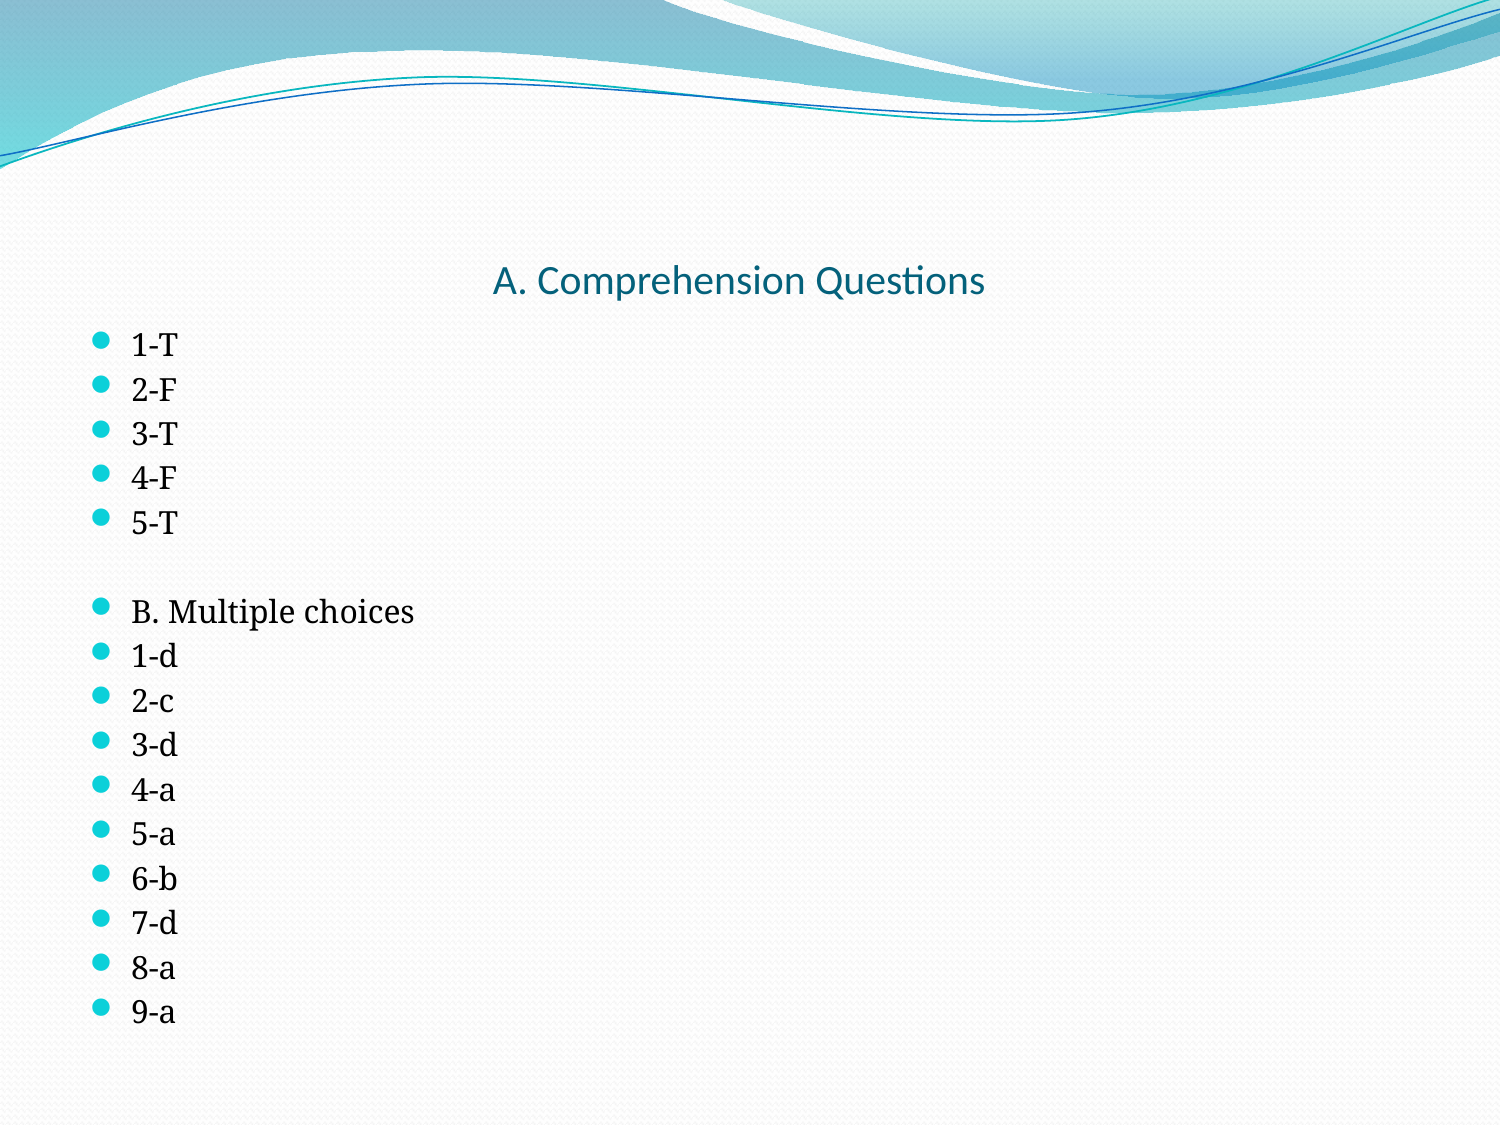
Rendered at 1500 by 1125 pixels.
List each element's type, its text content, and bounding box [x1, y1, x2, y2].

list 1-T 2-F 3-T 4-F 5-T B. Multiple choices 1-d 2-c 3-d 4-a 5-a 6-b 7-d 8-a 9-a [75, 317, 1425, 1038]
title A. Comprehension Questions [75, 115, 1425, 303]
